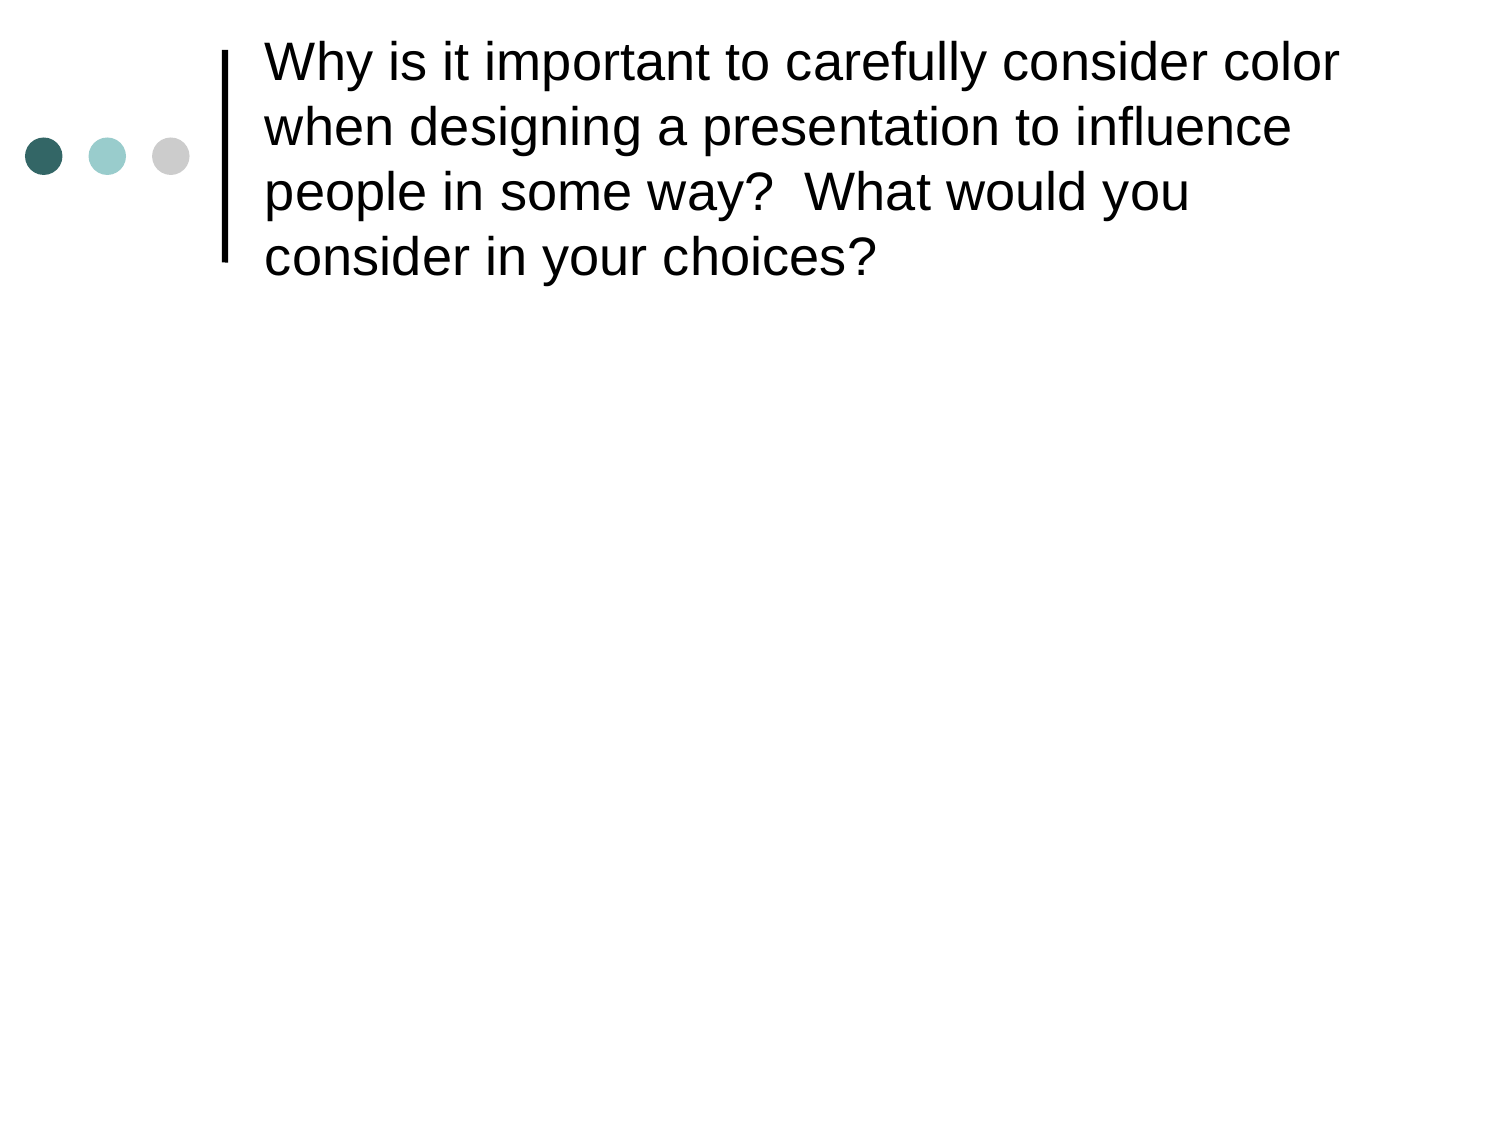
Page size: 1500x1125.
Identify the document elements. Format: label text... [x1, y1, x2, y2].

title Why is it important to carefully consider color when designing a presentation to influence people in some way? What would you consider in your choices? [249, 30, 1401, 282]
